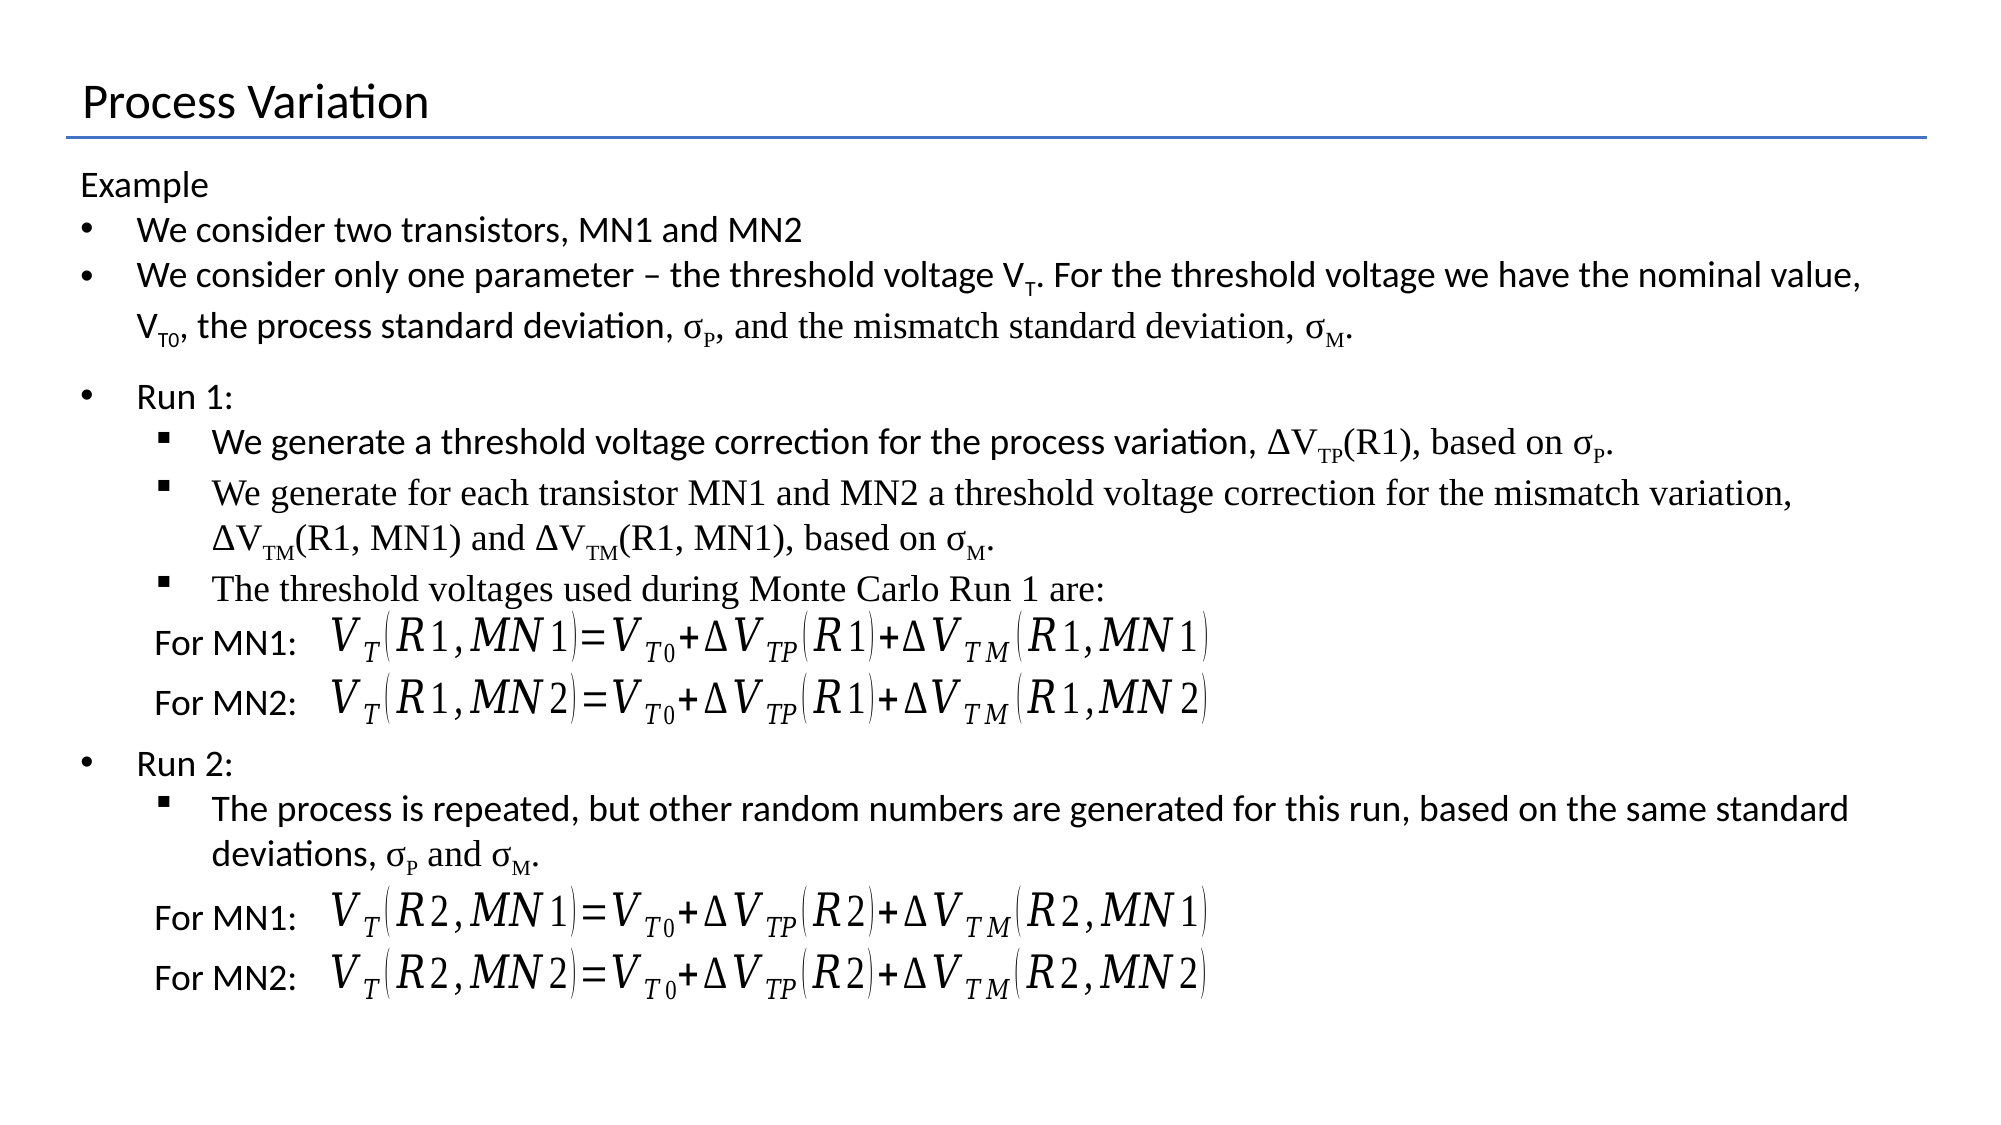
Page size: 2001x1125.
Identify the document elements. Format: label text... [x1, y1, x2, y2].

text_box For MN2: [139, 945, 316, 1006]
text_box Run 1: We generate a threshold voltage correction for the process variation, ΔVTP(R1), based on σP. We generate for each transistor MN1 and MN2 a threshold voltage correction for the mismatch variation, ΔVTM(R1, MN1) and ΔVTM(R1, MN1), based on σM. The threshold voltages used during Monte Carlo Run 1 are: [65, 364, 1928, 617]
text_box For MN2: [139, 670, 316, 731]
text_box Example We consider two transistors, MN1 and MN2 We consider only one parameter – the threshold voltage VT. For the threshold voltage we have the nominal value, VT0, the process standard deviation, σP, and the mismatch standard deviation, σM. [65, 152, 1928, 360]
text_box Process Variation [67, 61, 445, 137]
text_box For MN1: [139, 885, 316, 945]
text_box For MN1: [139, 610, 316, 670]
text_box Run 2: The process is repeated, but other random numbers are generated for this run, based on the same standard deviations, σP and σM. [65, 731, 1928, 888]
